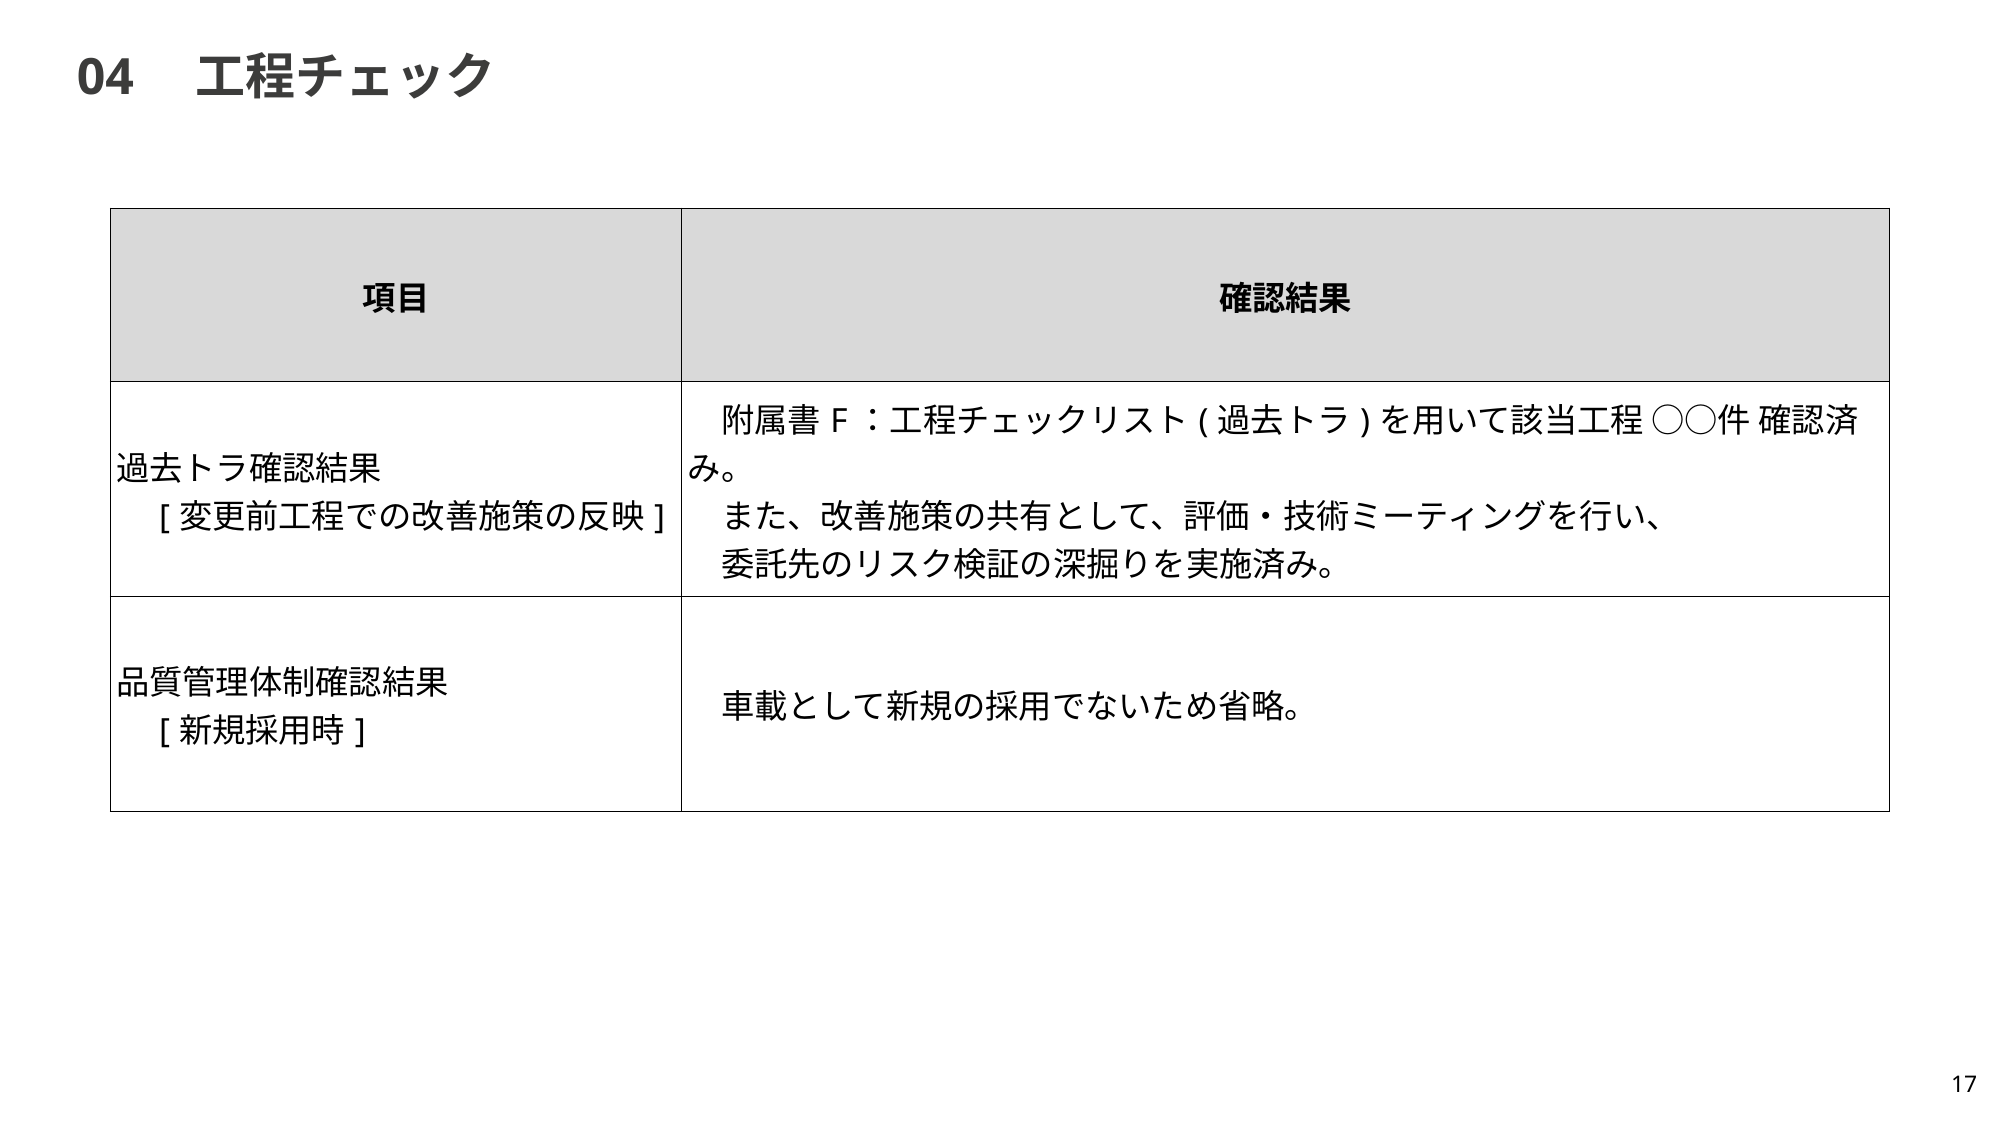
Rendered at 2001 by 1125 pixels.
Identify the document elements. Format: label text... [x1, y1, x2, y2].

table_header 確認結果 [682, 209, 1889, 381]
title 04 工程チェック [0, 0, 1877, 123]
table_cell 品質管理体制確認結果 [新規採用時] [111, 597, 681, 811]
table_header 項目 [111, 209, 681, 381]
table_cell 車載として新規の採用でないため省略。 [682, 597, 1889, 811]
table_cell 過去トラ確認結果 [変更前工程での改善施策の反映] [111, 382, 681, 596]
table_cell 附属書F：工程チェックリスト(過去トラ)を用いて該当工程 ○○件 確認済み。 また、改善施策の共有として、評価・技術ミーティングを行い、 委託先のリスク検証の深掘りを実施済み。 [682, 382, 1889, 596]
